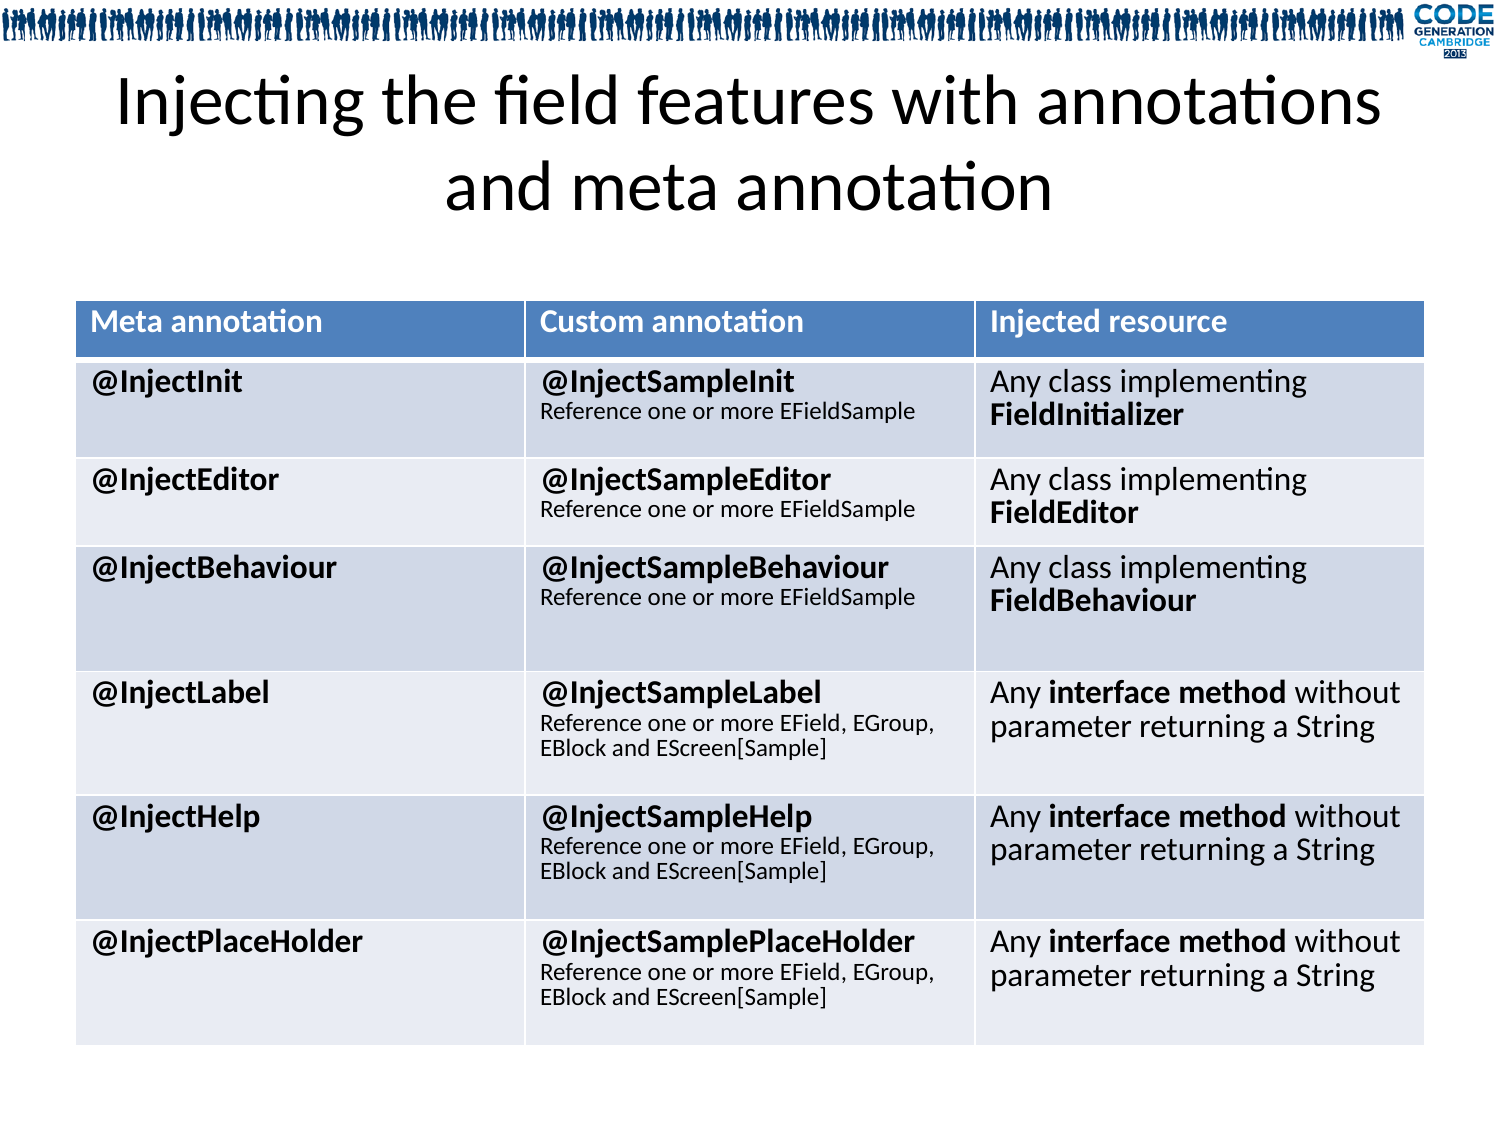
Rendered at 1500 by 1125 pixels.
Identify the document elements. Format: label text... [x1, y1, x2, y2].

table_cell @InjectSampleHelp Reference one or more EField, EGroup, EBlock and EScreen[Sample] [526, 796, 974, 919]
table_cell Any class implementing FieldEditor [976, 459, 1424, 545]
title Injecting the field features with annotations and meta annotation [75, 45, 1425, 233]
table_cell @InjectHelp [76, 796, 524, 919]
table_cell @InjectSampleBehaviour Reference one or more EFieldSample [526, 547, 974, 671]
table_cell Any interface method without parameter returning a String [976, 796, 1424, 919]
table_cell @InjectSampleEditor Reference one or more EFieldSample [526, 459, 974, 545]
table_cell Any interface method without parameter returning a String [976, 921, 1424, 1045]
table_header Meta annotation [76, 301, 524, 357]
table_cell @InjectPlaceHolder [76, 921, 524, 1045]
table_cell Any interface method without parameter returning a String [976, 672, 1424, 794]
table_cell Any class implementing FieldBehaviour [976, 547, 1424, 671]
picture [0, 0, 1500, 75]
table_header Injected resource [976, 301, 1424, 357]
table_cell @InjectInit [76, 363, 524, 457]
table_cell @InjectSampleInit Reference one or more EFieldSample [526, 363, 974, 457]
table_header Custom annotation [526, 301, 974, 357]
table_cell @InjectSamplePlaceHolder Reference one or more EField, EGroup, EBlock and EScreen[Sample] [526, 921, 974, 1045]
table_cell Any class implementing FieldInitializer [976, 363, 1424, 457]
table_cell @InjectSampleLabel Reference one or more EField, EGroup, EBlock and EScreen[Sample] [526, 672, 974, 794]
table_cell @InjectLabel [76, 672, 524, 794]
table_cell @InjectBehaviour [76, 547, 524, 671]
table_cell @InjectEditor [76, 459, 524, 545]
